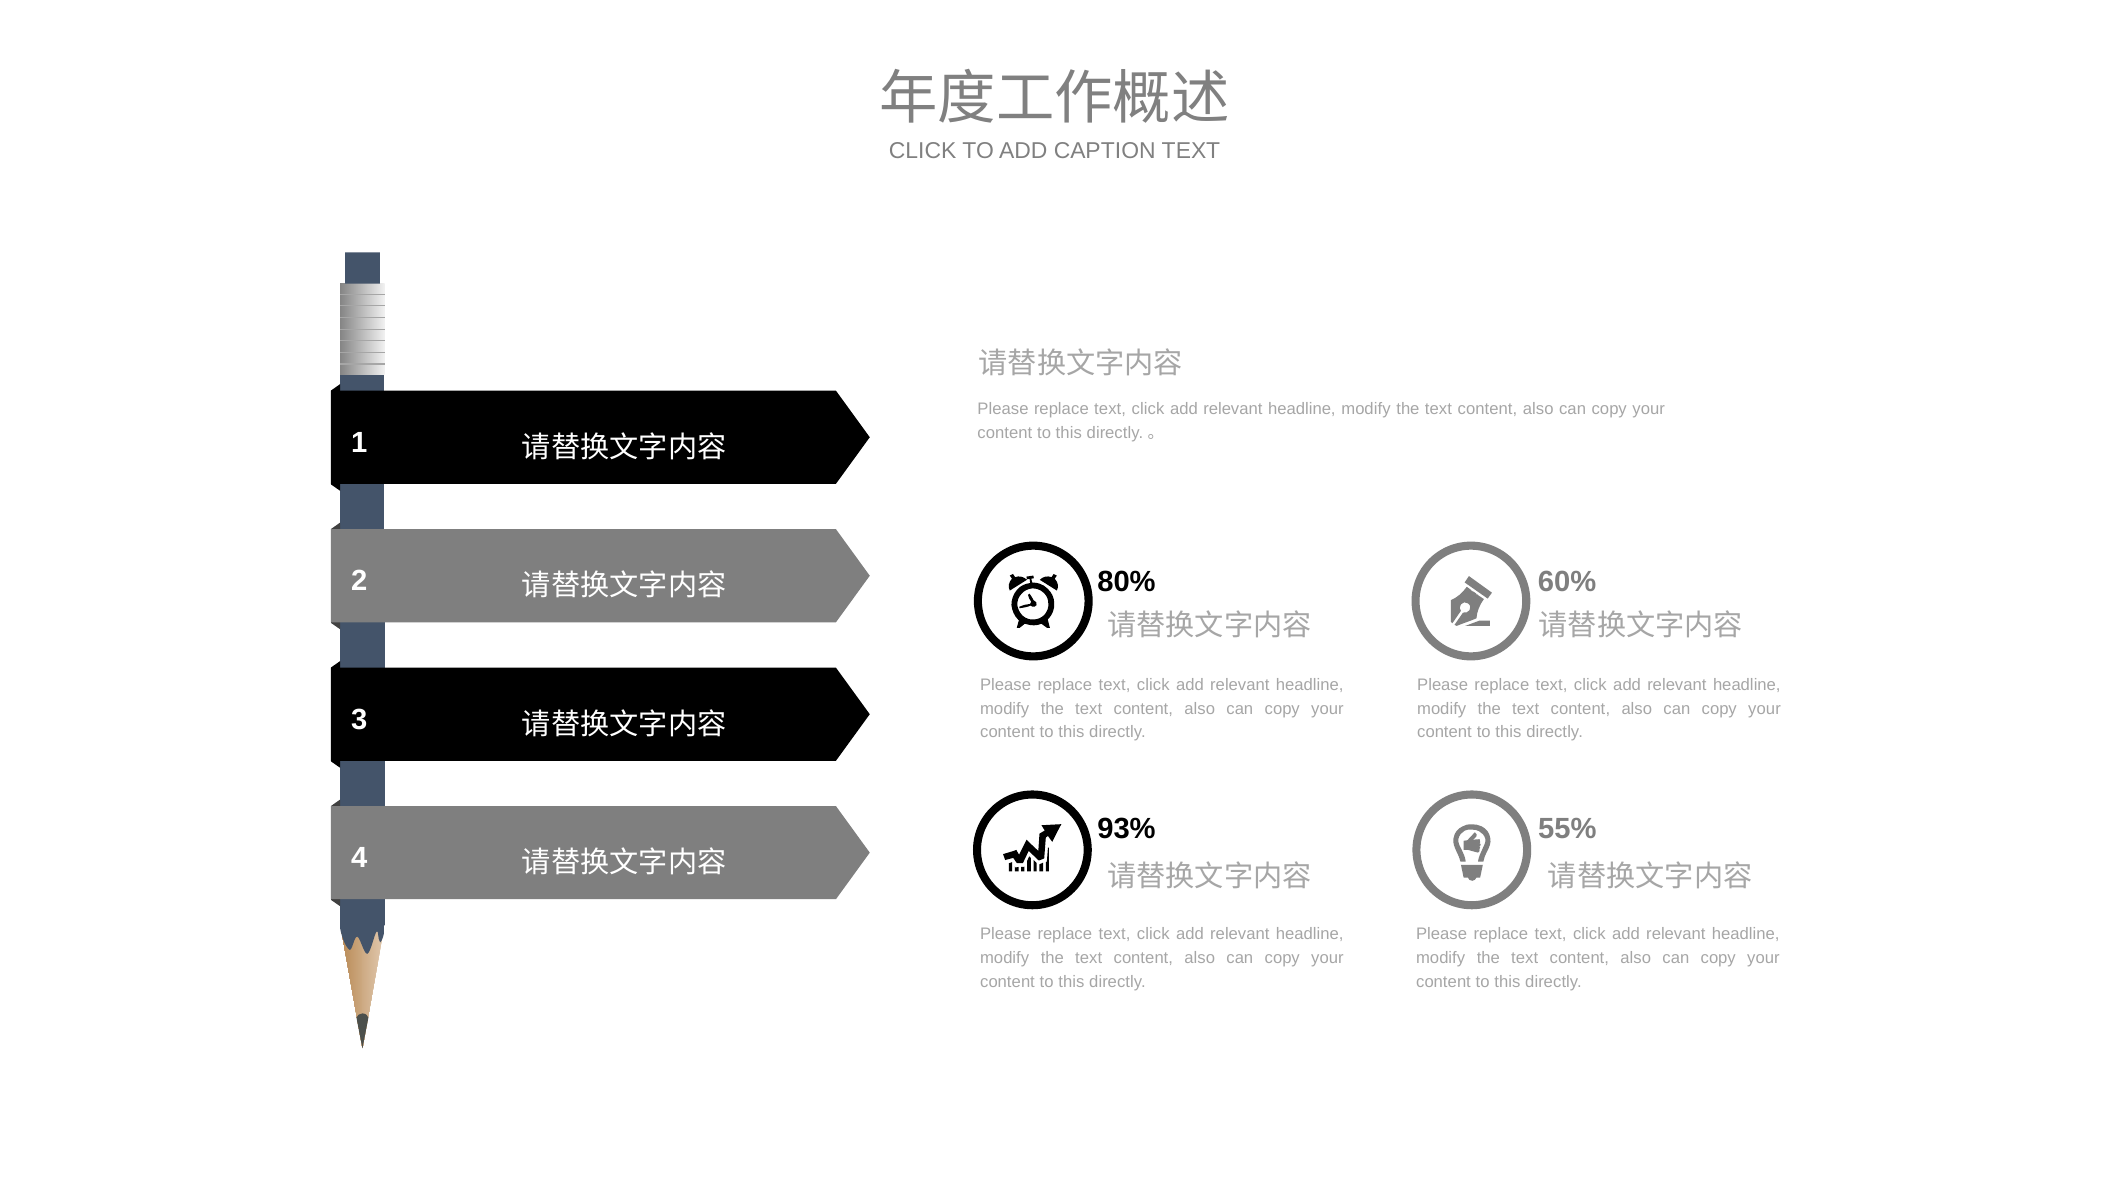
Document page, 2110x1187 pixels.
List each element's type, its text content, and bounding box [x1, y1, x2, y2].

text_box Please replace text, click add relevant headline, modify the text content, also can copy your content to this directly.。 [962, 386, 1681, 449]
text_box Please replace text, click add relevant headline, modify the text content, also can copy your content to this directly. [1401, 912, 1795, 999]
text_box [1039, 573, 1058, 591]
text_box [971, 789, 1092, 911]
text_box 请替换文字内容 [1092, 842, 1328, 900]
text_box [1453, 824, 1491, 862]
text_box 年度工作概述 [865, 60, 1245, 131]
text_box 请替换文字内容 [963, 330, 1199, 386]
text_box 80% [1082, 547, 1171, 605]
text_box CLICK TO ADD CAPTION TEXT [865, 135, 1245, 163]
text_box 请替换文字内容 [1533, 842, 1768, 900]
text_box 55% [1523, 795, 1612, 853]
text_box [972, 540, 1092, 662]
text_box Please replace text, click add relevant headline, modify the text content, also can copy your content to this directly. [965, 662, 1359, 749]
text_box [1008, 573, 1055, 628]
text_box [330, 252, 870, 1049]
text_box [1460, 864, 1483, 881]
text_box 请替换文字内容 [1523, 592, 1759, 649]
text_box Please replace text, click add relevant headline, modify the text content, also can copy your content to this directly. [965, 912, 1359, 999]
text_box [1450, 576, 1492, 626]
text_box [1008, 862, 1013, 872]
text_box [1411, 789, 1533, 911]
text_box 93% [1082, 795, 1171, 853]
text_box [1039, 862, 1044, 872]
text_box [1033, 860, 1037, 872]
text_box 请替换文字内容 [1092, 592, 1328, 649]
text_box [1410, 540, 1523, 662]
text_box 60% [1523, 547, 1612, 605]
text_box [1027, 856, 1031, 872]
text_box [1003, 824, 1062, 864]
text_box [1045, 847, 1049, 872]
text_box Please replace text, click add relevant headline, modify the text content, also can copy your content to this directly. [1402, 662, 1796, 749]
